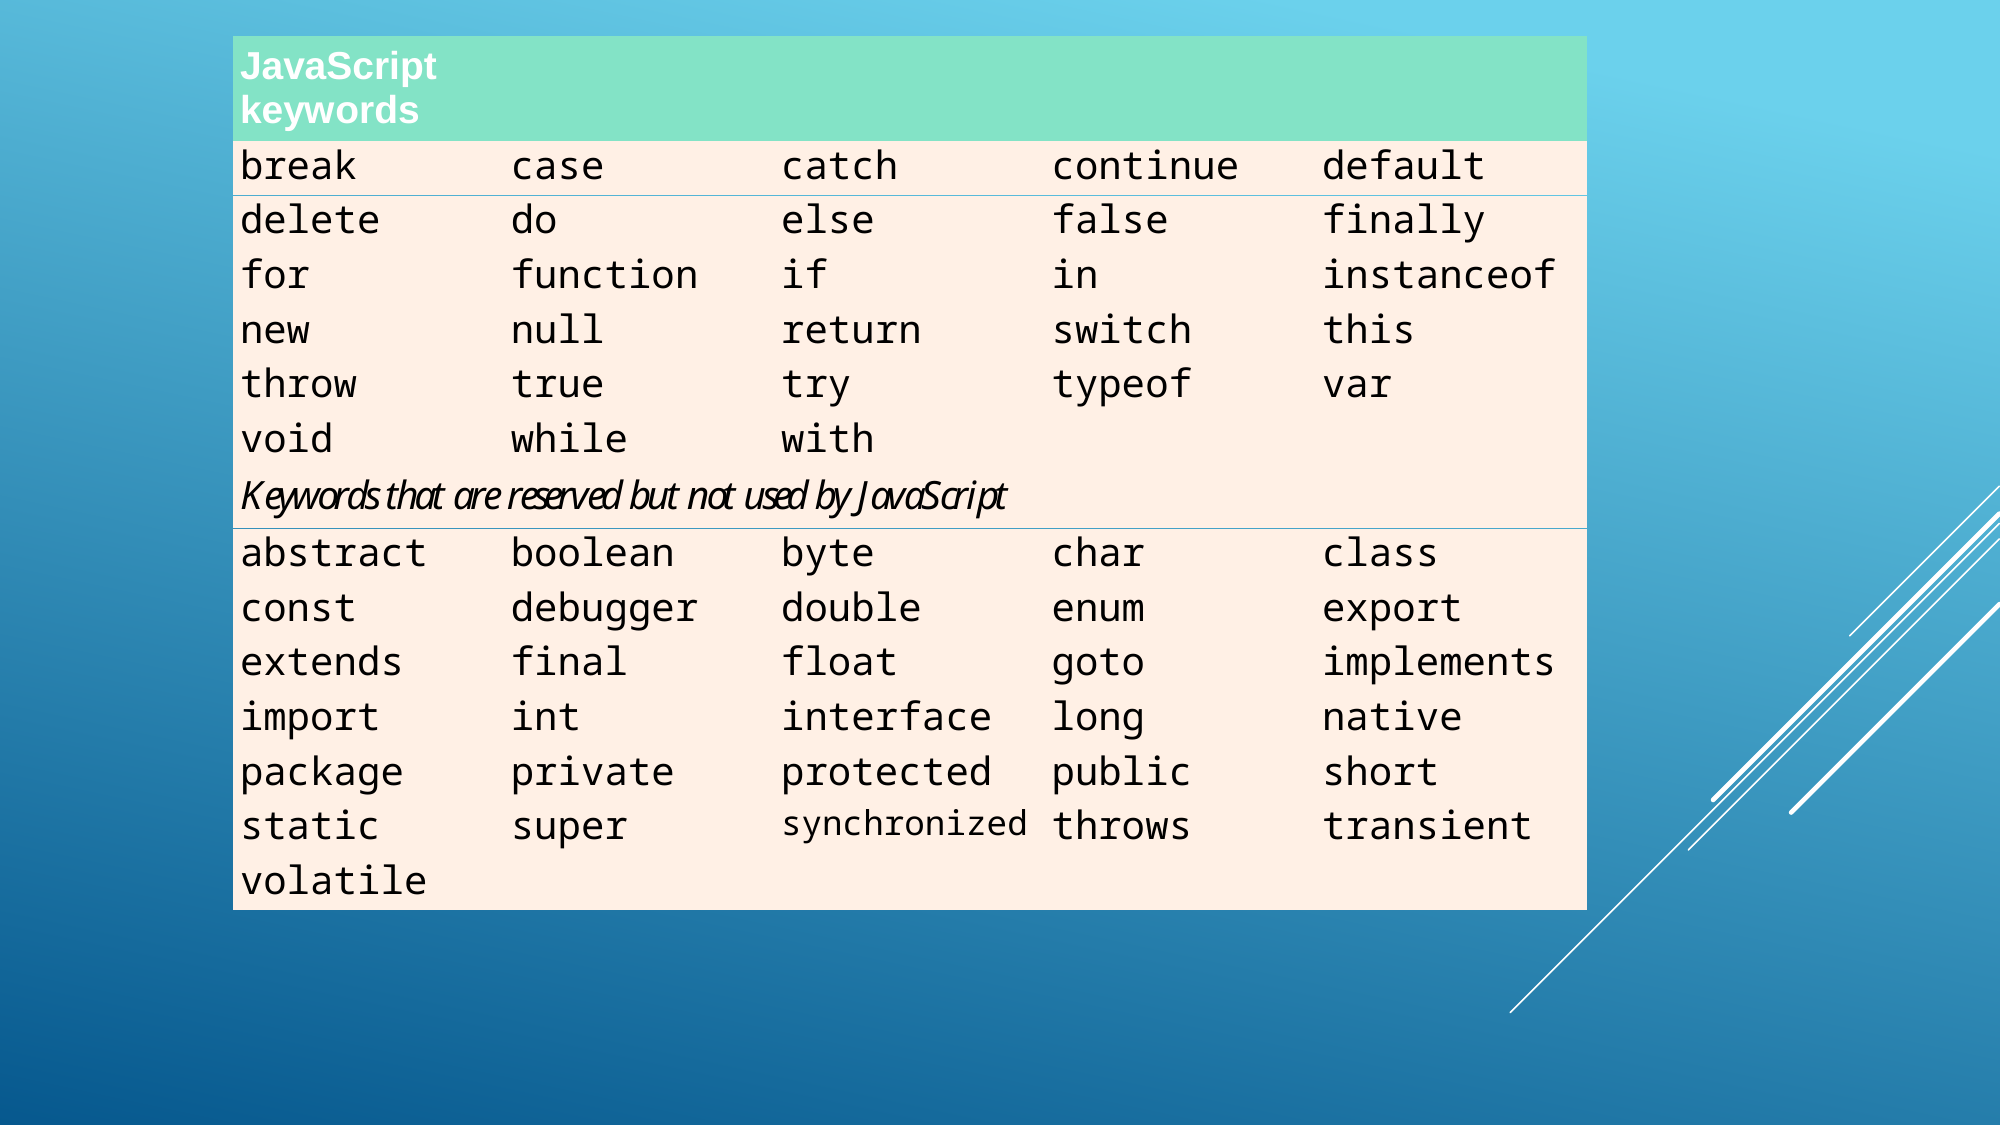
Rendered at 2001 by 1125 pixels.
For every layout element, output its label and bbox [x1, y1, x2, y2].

text_box [137, 35, 1689, 1125]
